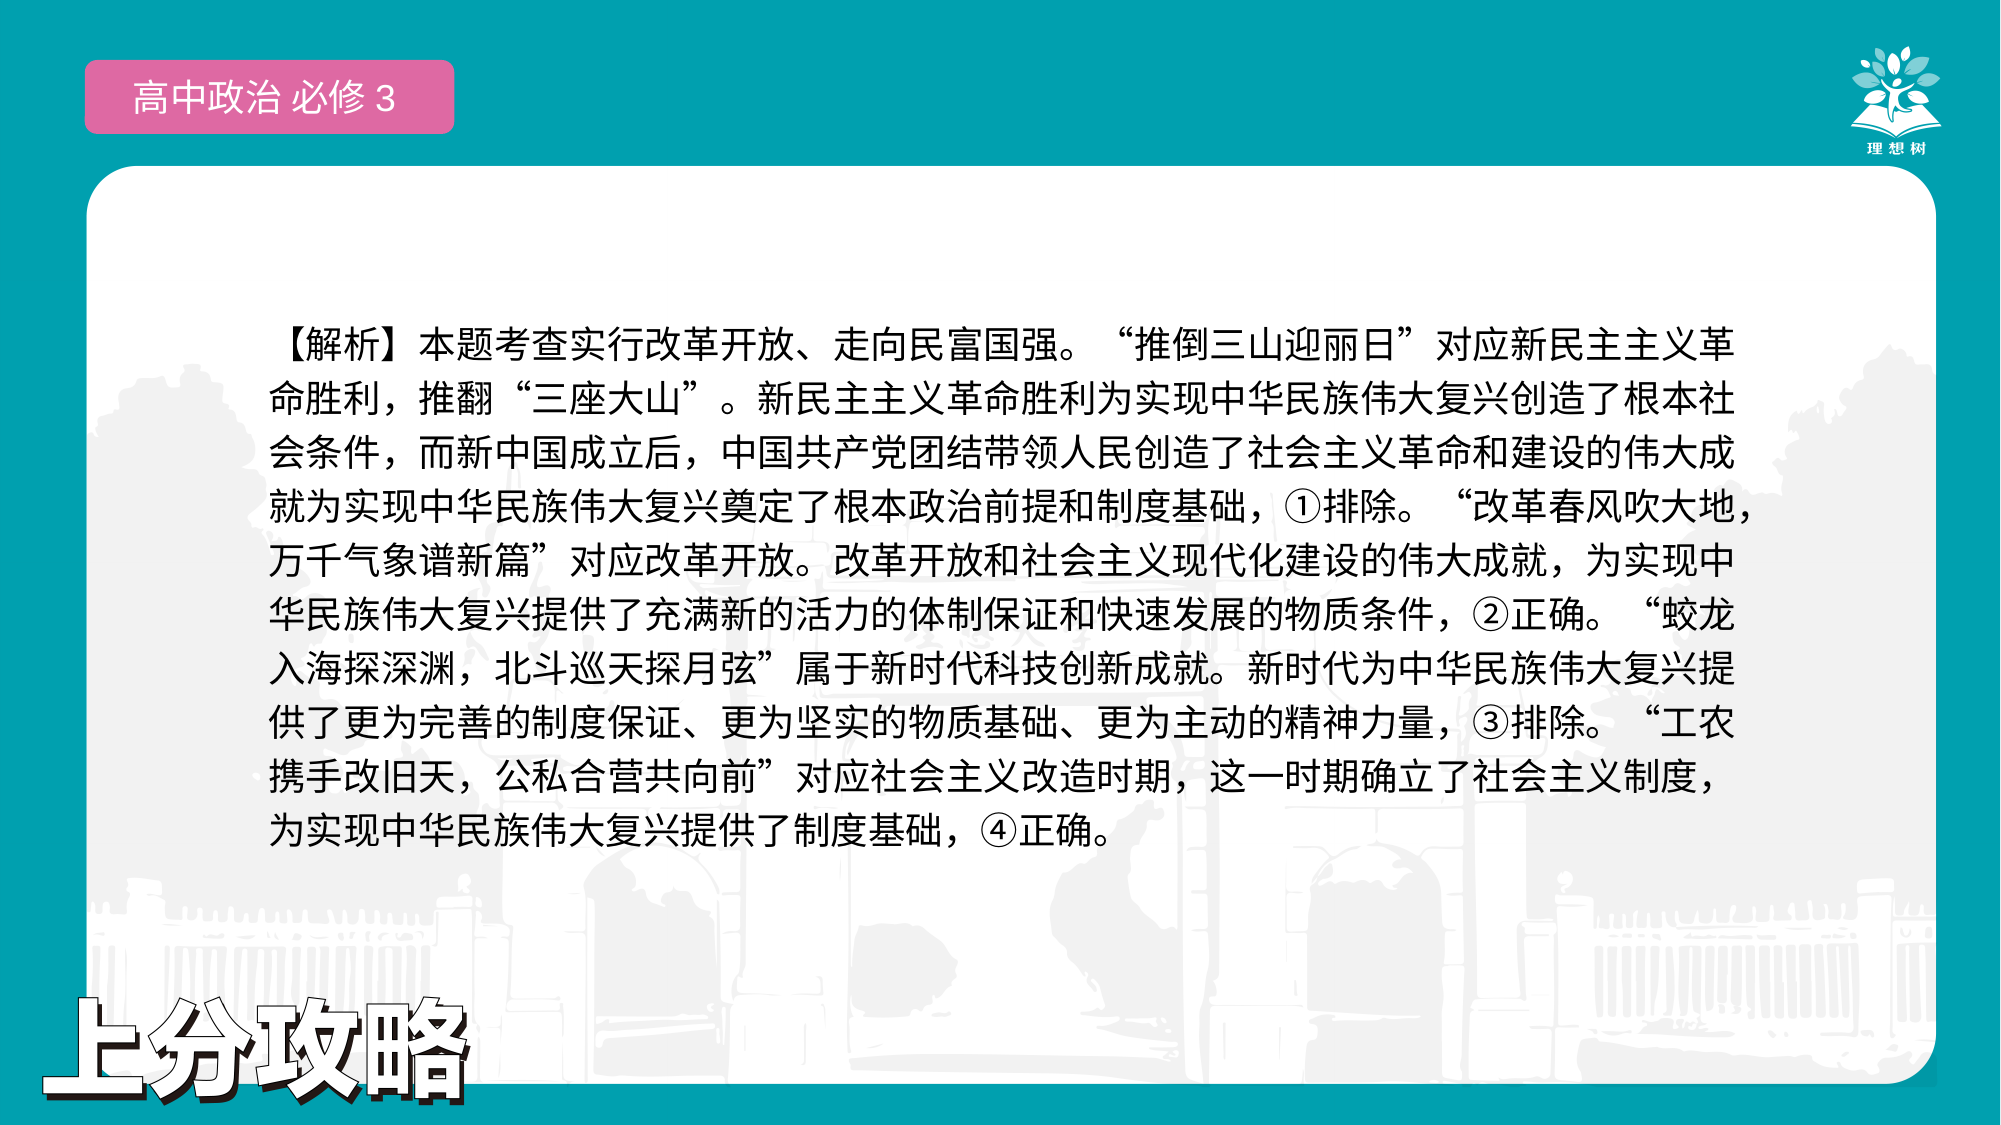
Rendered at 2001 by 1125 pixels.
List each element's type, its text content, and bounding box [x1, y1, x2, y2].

text_box 【解析】本题考查实行改革开放、走向民富国强。“推倒三山迎丽日”对应新民主主义革命胜利，推翻“三座大山”。新民主主义革命胜利为实现中华民族伟大复兴创造了根本社会条件，而新中国成立后，中国共产党团结带领人民创造了社会主义革命和建设的伟大成就为实现中华民族伟大复兴奠定了根本政治前提和制度基础，①排除。“改革春风吹大地，万千气象谱新篇”对应改革开放。改革开放和社会主义现代化建设的伟大成就，为实现中华民族伟大复兴提供了充满新的活力的体制保证和快速发展的物质条件，②正确。“蛟龙入海探深渊，北斗巡天探月弦”属于新时代科技创新成就。新时代为中华民族伟大复兴提供了更为完善的制度保证、更为坚实的物质基础、更为主动的精神力量，③排除。“工农携手改旧天，公私合营共向前”对应社会主义改造时期，这一时期确立了社会主义制度，为实现中华民族伟大复兴提供了制度基础，④正确。 [253, 304, 1751, 860]
picture [0, 0, 2001, 1125]
text_box 高中政治 必修3 [83, 58, 456, 135]
